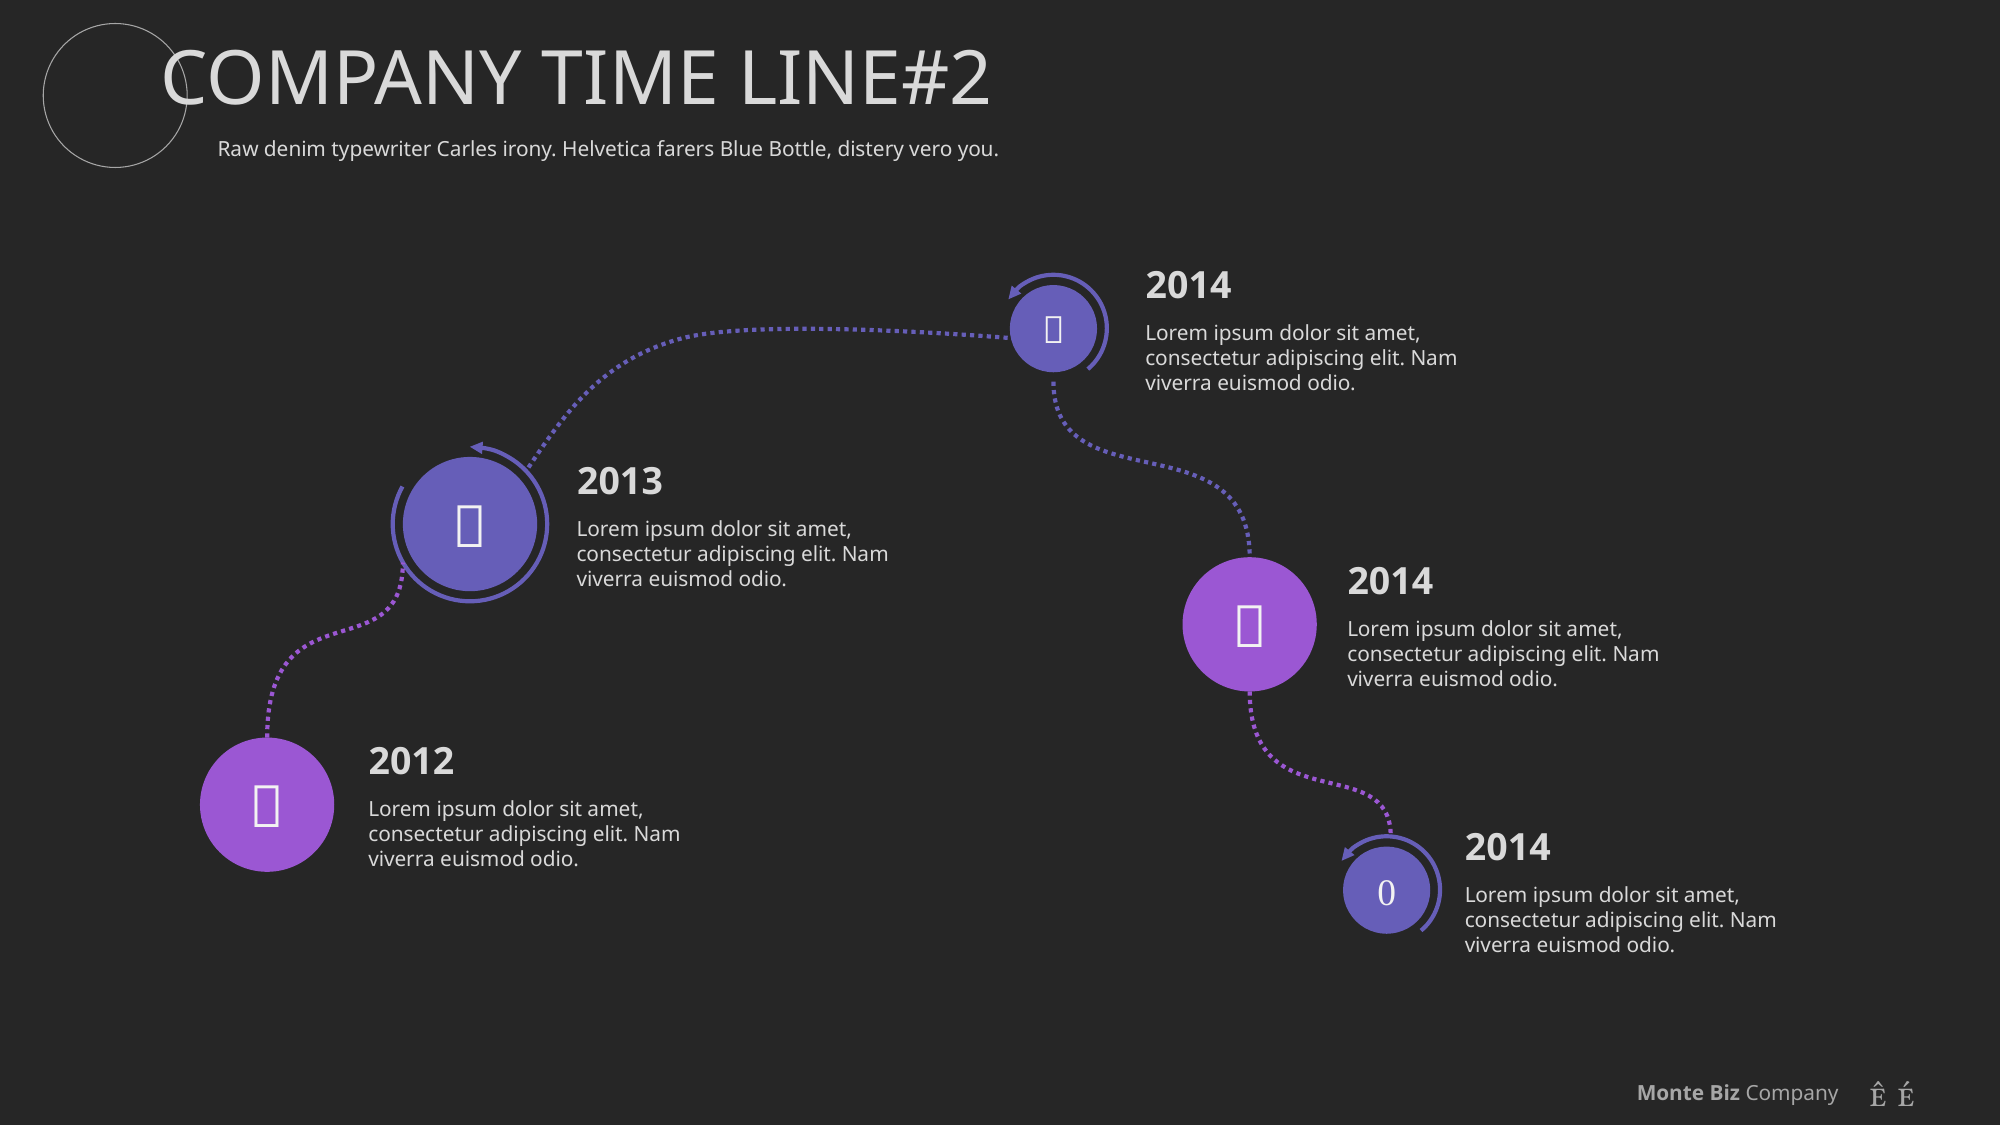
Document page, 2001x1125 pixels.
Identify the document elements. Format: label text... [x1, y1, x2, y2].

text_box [561, 449, 955, 599]
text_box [353, 729, 746, 880]
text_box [1087, 369, 1250, 558]
text_box [1341, 835, 1441, 931]
text_box  [1181, 556, 1318, 693]
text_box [1332, 549, 1725, 700]
text_box [1008, 274, 1108, 369]
text_box  [42, 22, 182, 169]
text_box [1449, 815, 1843, 966]
text_box [392, 441, 548, 602]
text_box  [1341, 866, 1415, 935]
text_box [1247, 693, 1393, 835]
text_box  [1008, 305, 1082, 374]
text_box   [1854, 1061, 1979, 1122]
text_box  [410, 455, 470, 523]
text_box [527, 327, 1014, 468]
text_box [1130, 253, 1523, 404]
text_box COMPANY TIME LINE#2 [146, 22, 1009, 127]
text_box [247, 582, 423, 718]
text_box Monte Biz Company [1622, 1071, 1854, 1112]
text_box  [198, 736, 336, 873]
text_box Raw denim typewriter Carles irony. Helvetica farers Blue Bottle, distery vero you. [202, 128, 1014, 169]
